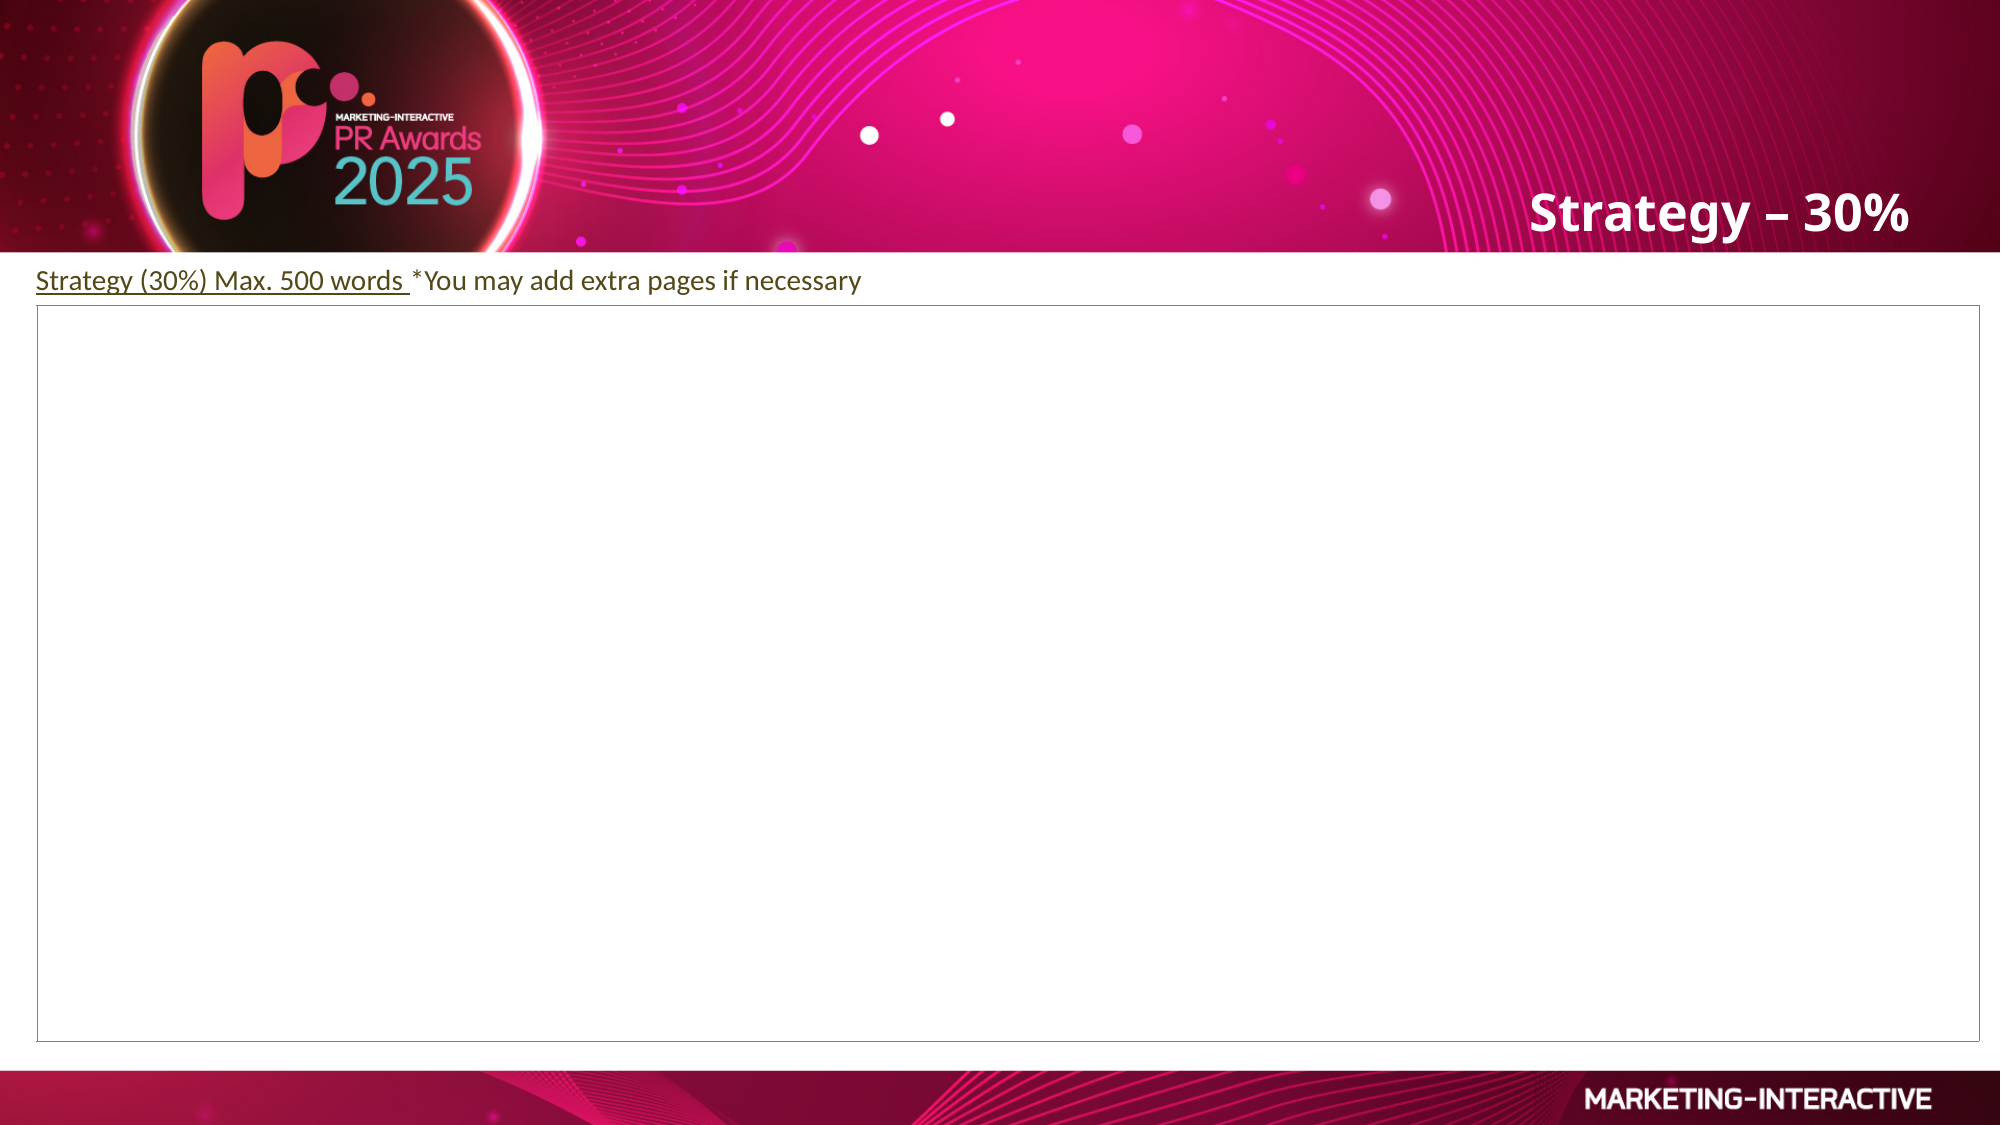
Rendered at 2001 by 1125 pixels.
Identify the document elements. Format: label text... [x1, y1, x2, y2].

table_header [38, 306, 1979, 1041]
text_box Strategy (30%) Max. 500 words *You may add extra pages if necessary [21, 254, 931, 305]
picture [0, 0, 2000, 1125]
text_box Strategy – 30% [1515, 167, 2000, 255]
